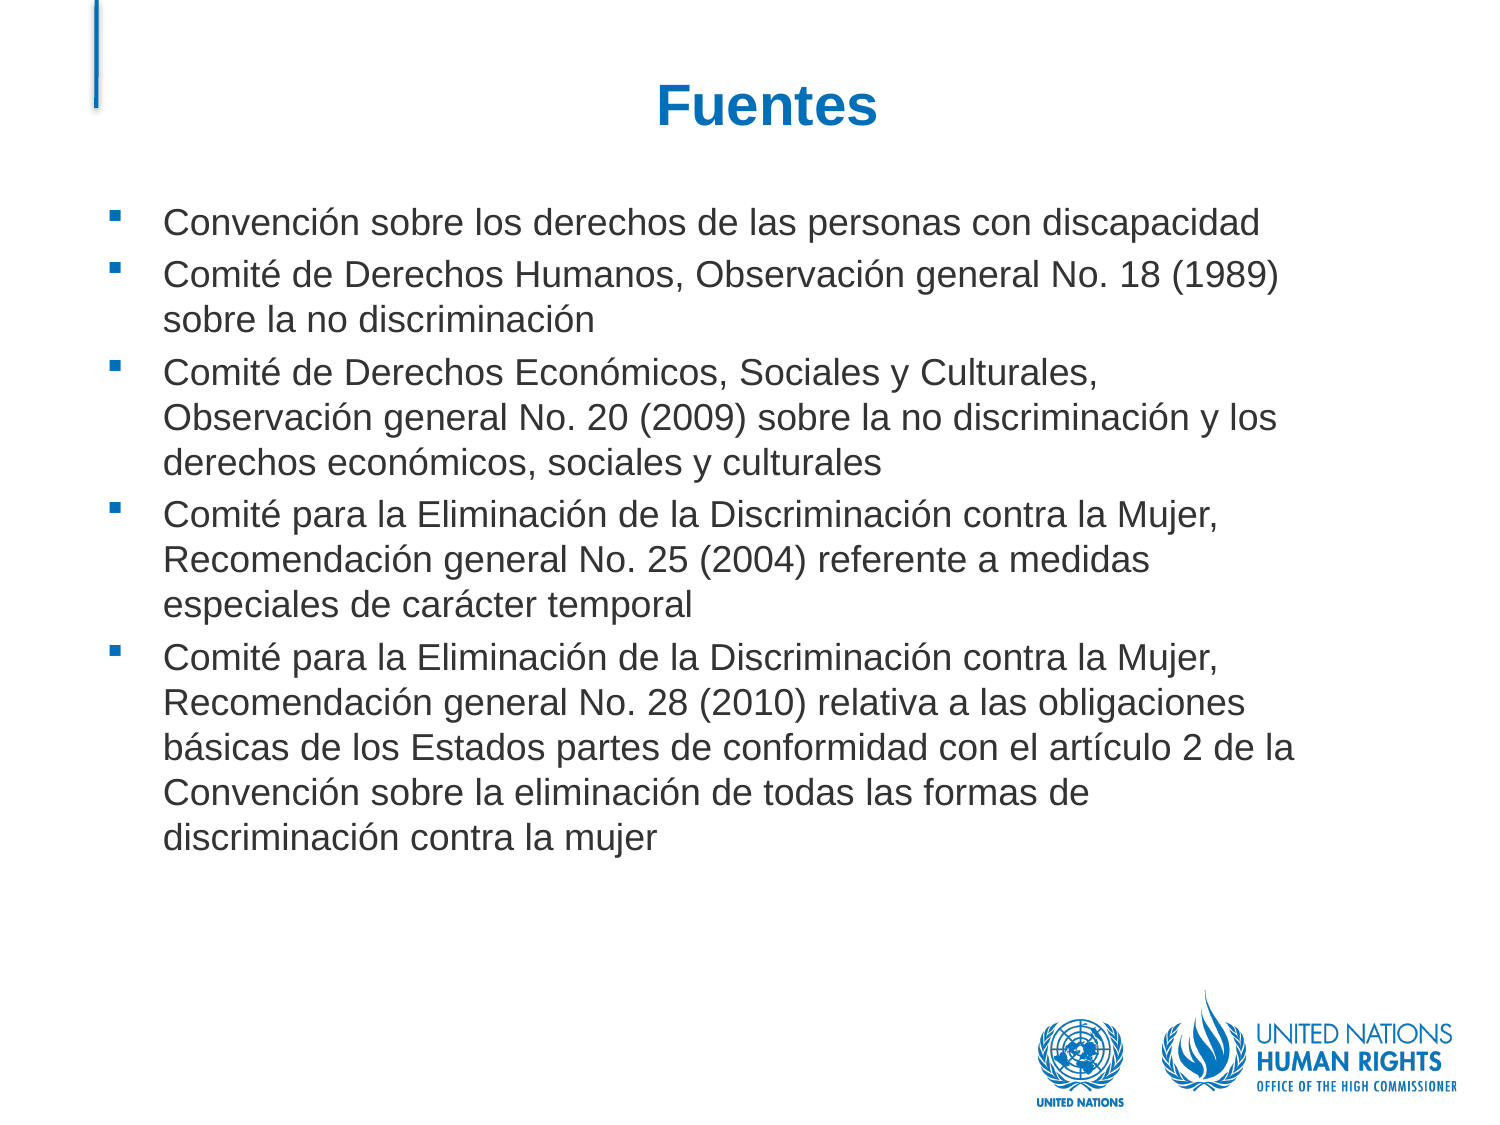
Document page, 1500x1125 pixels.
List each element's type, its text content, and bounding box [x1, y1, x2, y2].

list Convención sobre los derechos de las personas con discapacidad Comité de Derechos Humanos, Observación general No. 18 (1989) sobre la no discriminación Comité de Derechos Económicos, Sociales y Culturales, Observación general No. 20 (2009) sobre la no discriminación y los derechos económicos, sociales y culturales Comité para la Eliminación de la Discriminación contra la Mujer, Recomendación general No. 25 (2004) referente a medidas especiales de carácter temporal Comité para la Eliminación de la Discriminación contra la Mujer, Recomendación general No. 28 (2010) relativa a las obligaciones básicas de los Estados partes de conformidad con el artículo 2 de la Convención sobre la eliminación de todas las formas de discriminación contra la mujer [91, 190, 1319, 956]
picture [1037, 990, 1457, 1107]
title Fuentes [72, 59, 1463, 248]
